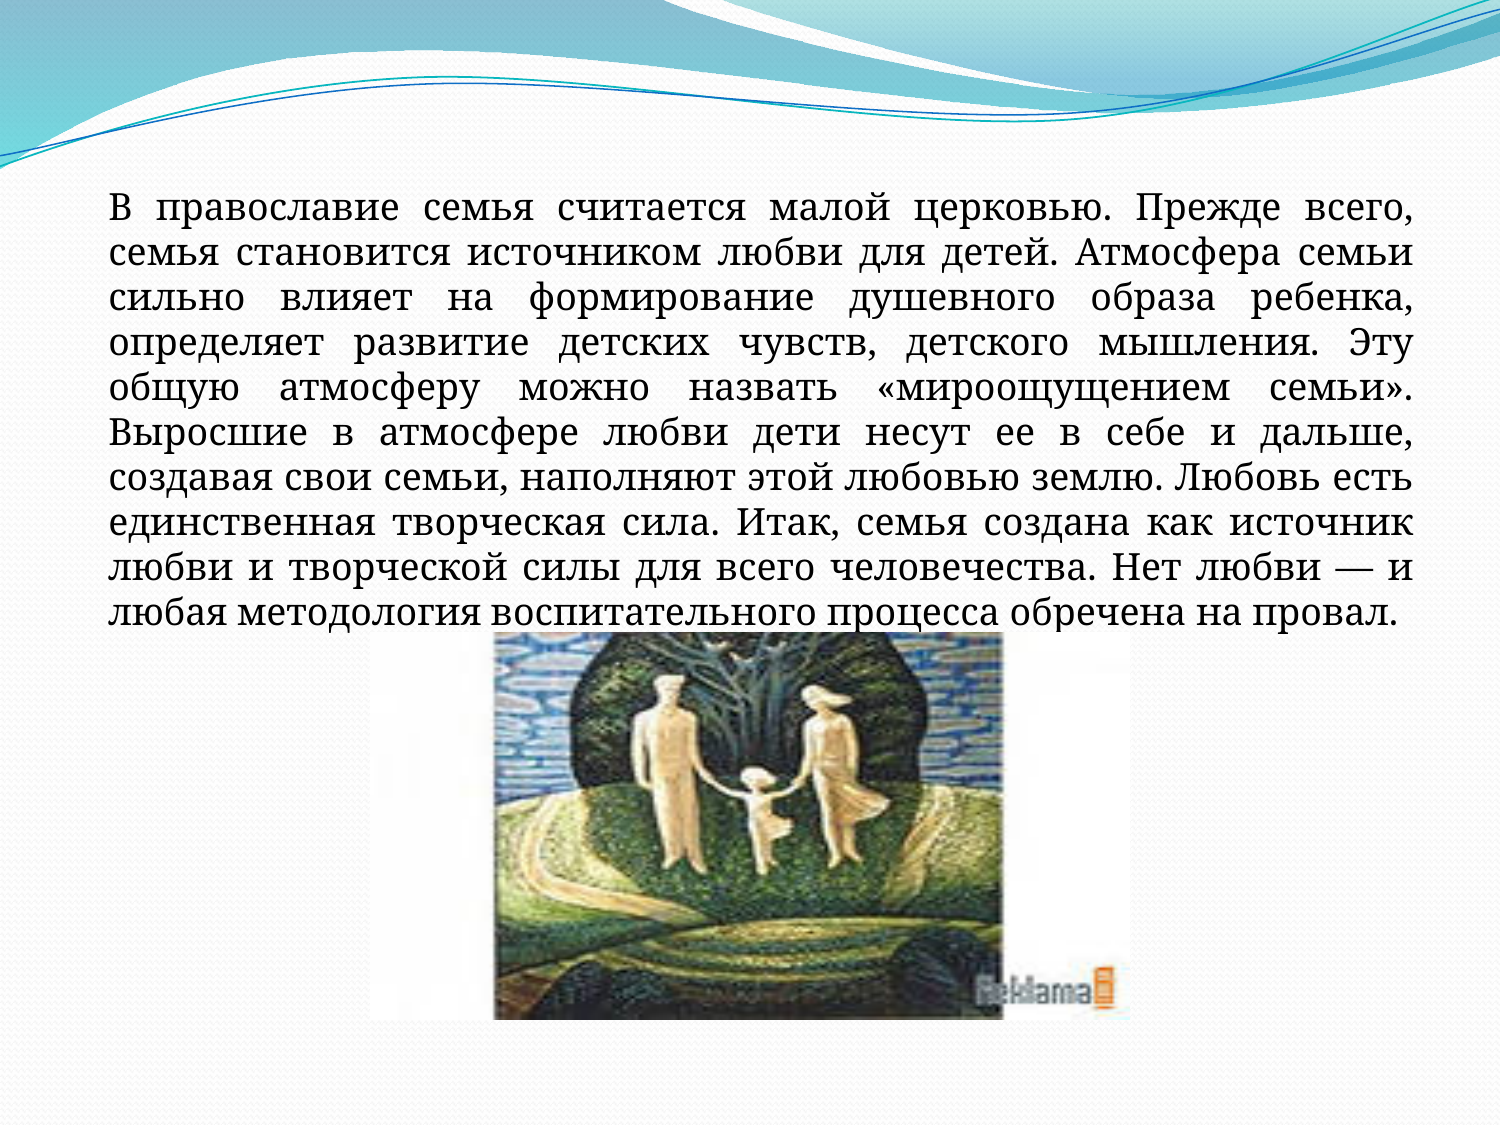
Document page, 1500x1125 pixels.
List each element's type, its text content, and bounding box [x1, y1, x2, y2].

picture [370, 632, 1130, 1020]
text_box В православие семья считается малой церковью. Прежде всего, семья становится источником любви для детей. Атмосфера семьи сильно влияет на формирование душевного образа ребенка, определяет развитие детских чувств, детского мышления. Эту общую атмосферу можно назвать «мироощущением семьи». Выросшие в атмосфере любви дети несут ее в себе и дальше, создавая свои семьи, наполняют этой любовью землю. Любовь есть единственная творческая сила. Итак, семья создана как источник любви и творческой силы для всего человечества. Нет любви — и любая методология воспитательного процесса обречена на провал. [93, 175, 1430, 821]
